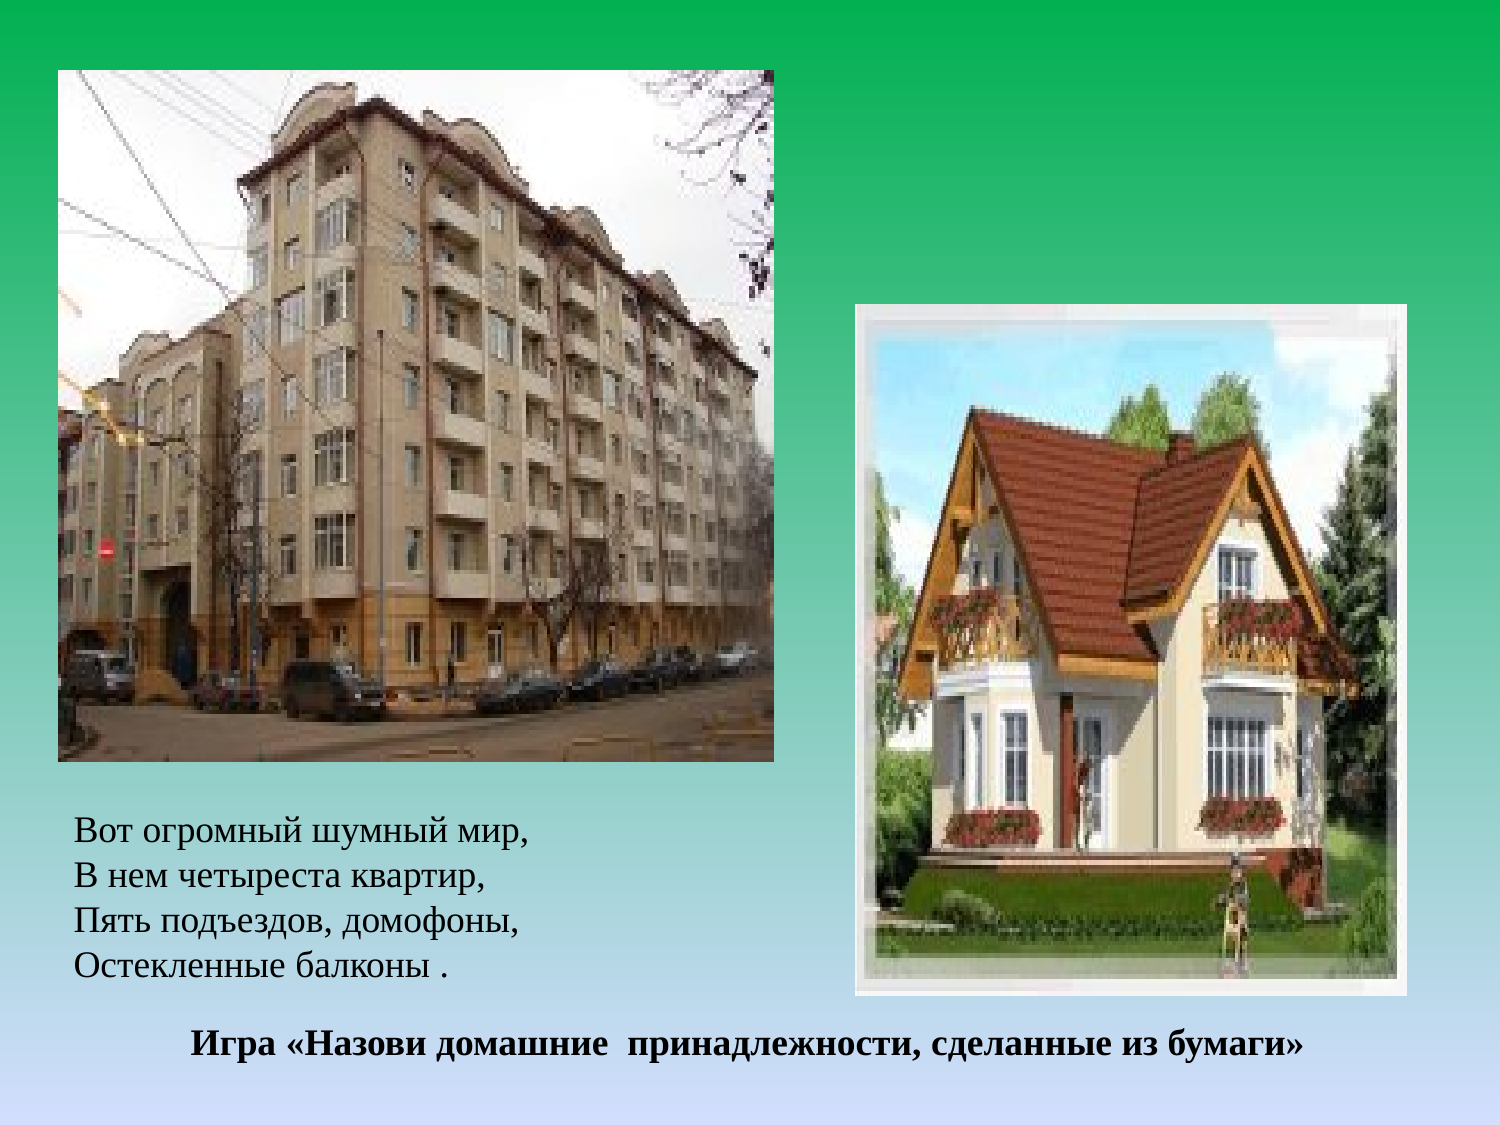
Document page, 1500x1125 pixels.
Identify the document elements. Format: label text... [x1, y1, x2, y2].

picture [58, 70, 774, 762]
text_box Вот огромный шумный мир, В нем четыреста квартир, Пять подъездов, домофоны, Остекленные балконы . [58, 797, 633, 993]
picture [855, 304, 1407, 997]
text_box [33, 525, 693, 1022]
text_box Игра «Назови домашние принадлежности, сделанные из бумаги» [175, 1010, 1395, 1070]
